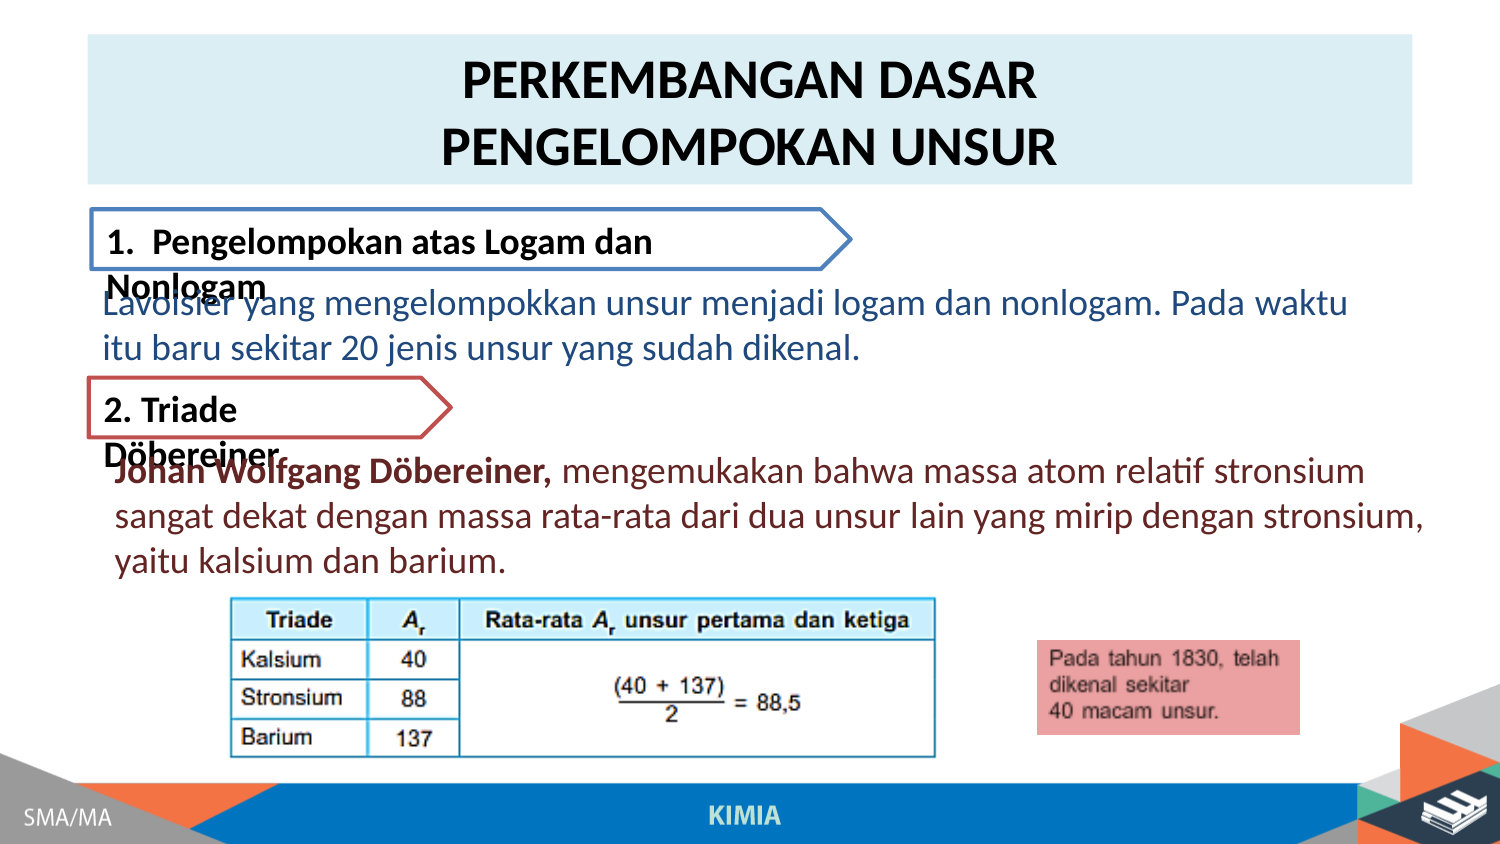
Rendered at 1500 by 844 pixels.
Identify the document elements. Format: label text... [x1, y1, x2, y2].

text_box 1. Pengelompokan atas Logam dan Nonlogam [89, 207, 853, 270]
picture [0, 592, 1500, 844]
text_box Johan Wolfgang Döbereiner, mengemukakan bahwa massa atom relatif stronsium sangat dekat dengan massa rata-rata dari dua unsur lain yang mirip dengan stronsium, yaitu kalsium dan barium. [99, 438, 1450, 588]
text_box Lavoisier yang mengelompokkan unsur menjadi logam dan nonlogam. Pada waktu itu baru sekitar 20 jenis unsur yang sudah dikenal. [87, 270, 1400, 376]
text_box 2. Triade Döbereiner [86, 375, 453, 440]
title PERKEMBANGAN DASAR PENGELOMPOKAN UNSUR [85, 32, 1415, 186]
